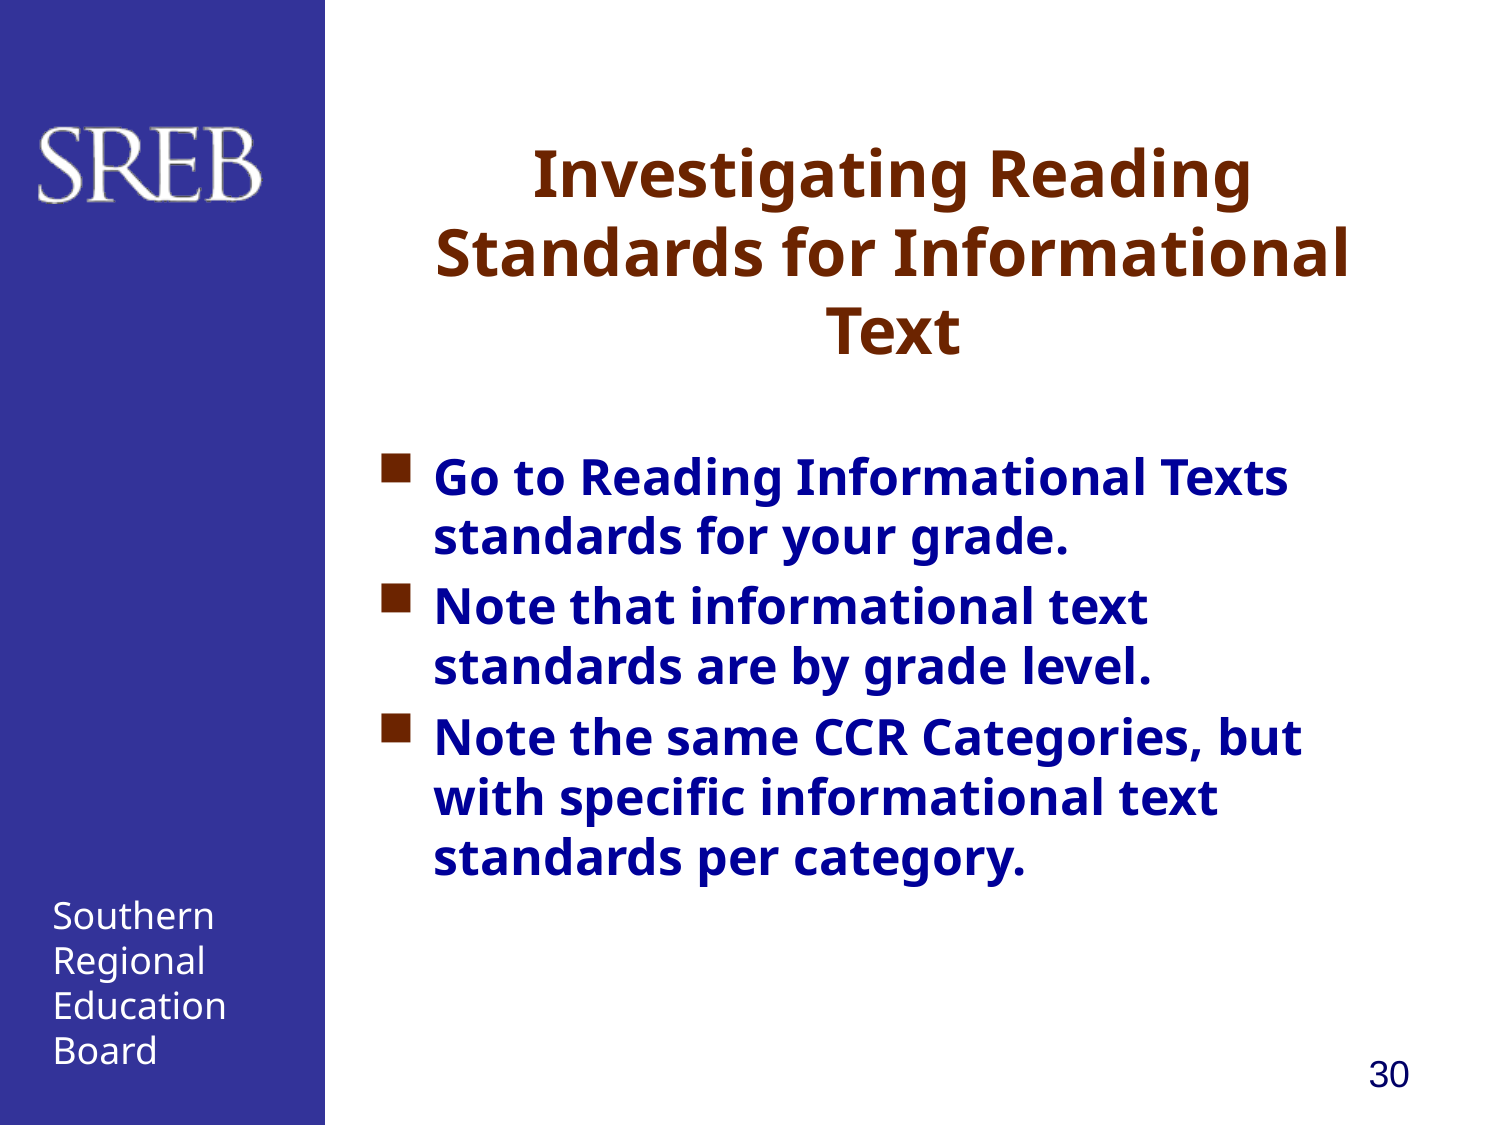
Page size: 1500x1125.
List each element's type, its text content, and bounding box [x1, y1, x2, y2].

list Go to Reading Informational Texts standards for your grade. Note that informational text standards are by grade level. Note the same CCR Categories, but with specific informational text standards per category. [362, 437, 1426, 1038]
slide_number 30 [1299, 1042, 1426, 1103]
title Investigating Reading Standards for Informational Text [362, 124, 1426, 376]
picture [37, 124, 263, 204]
